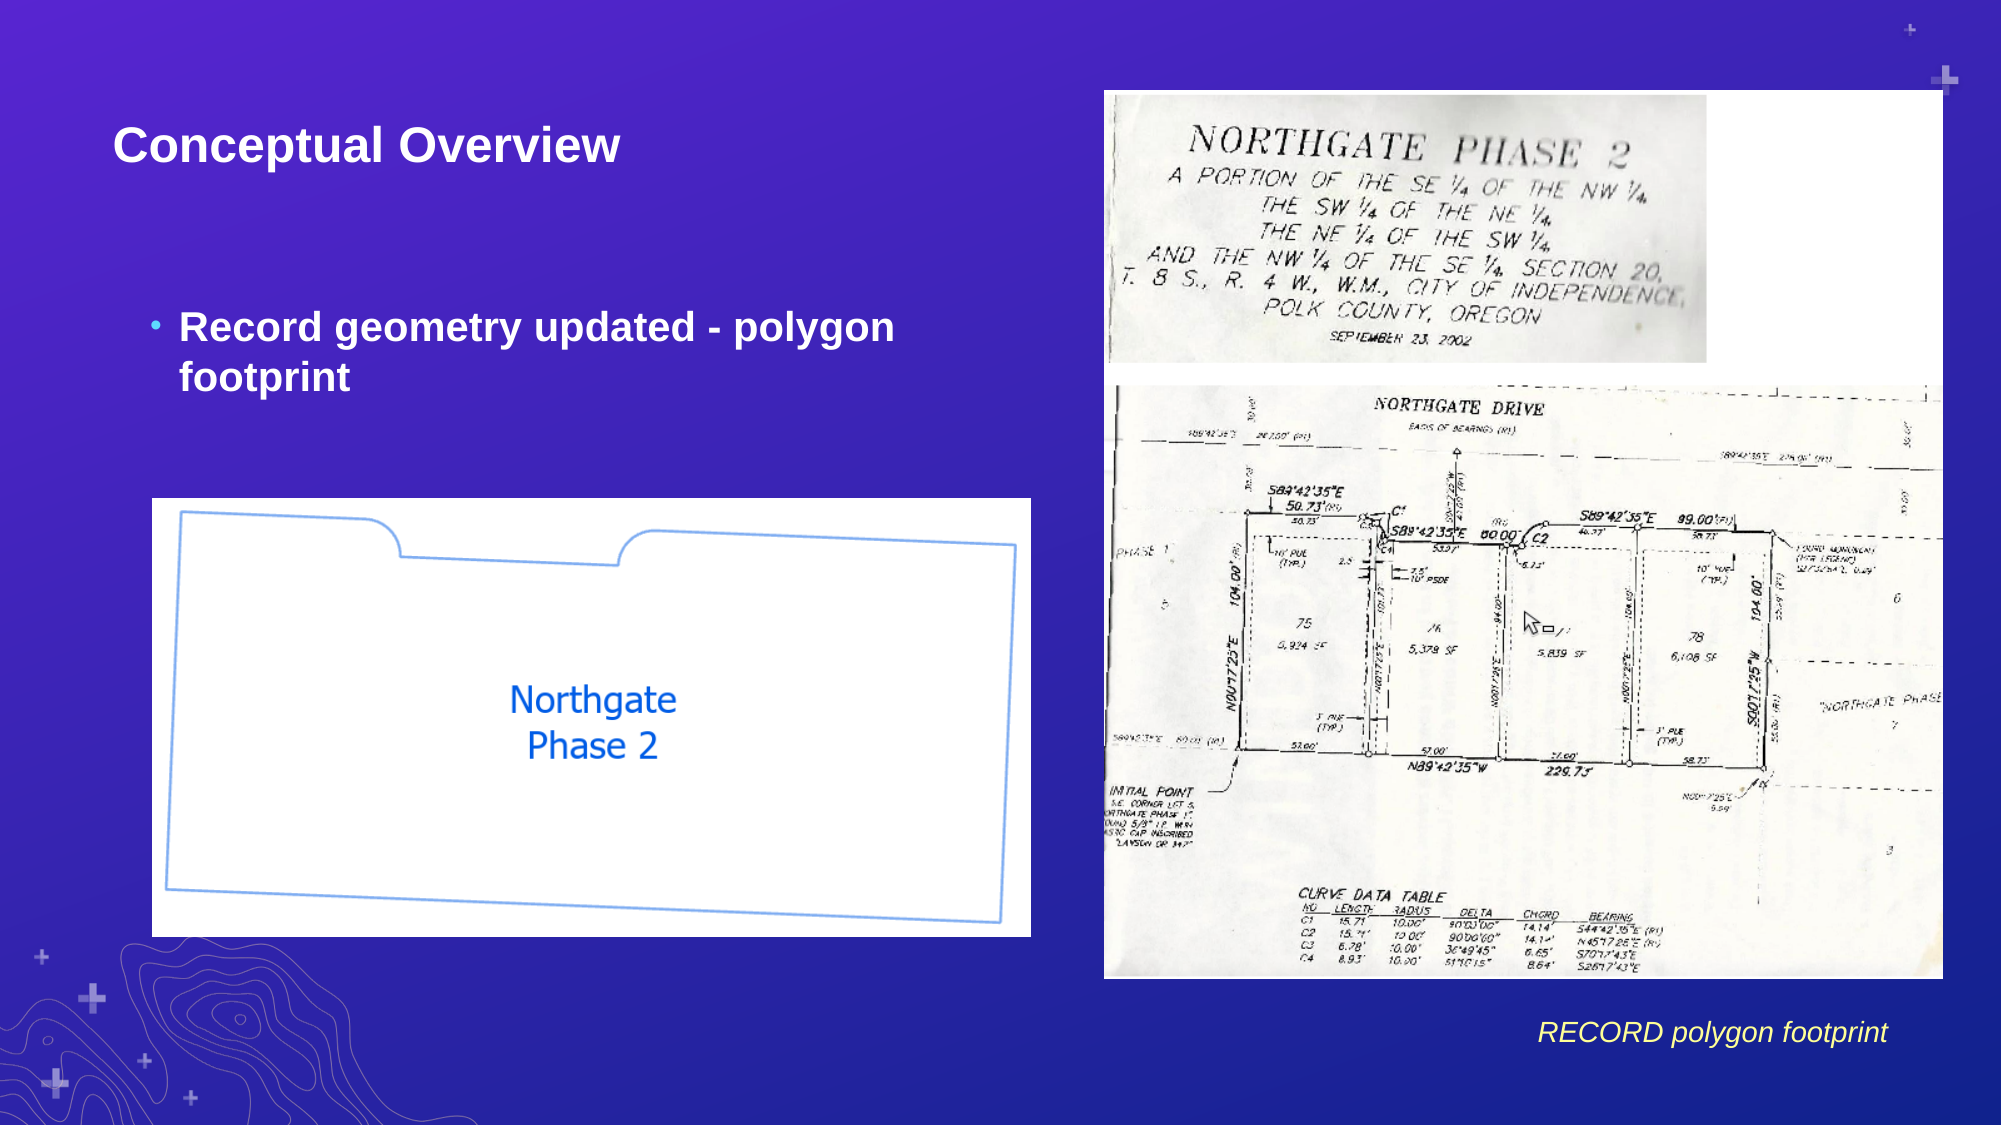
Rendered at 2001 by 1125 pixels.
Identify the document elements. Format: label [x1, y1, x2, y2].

text_box [0, 0, 2000, 1125]
picture [1103, 90, 1944, 979]
picture [152, 498, 1032, 938]
